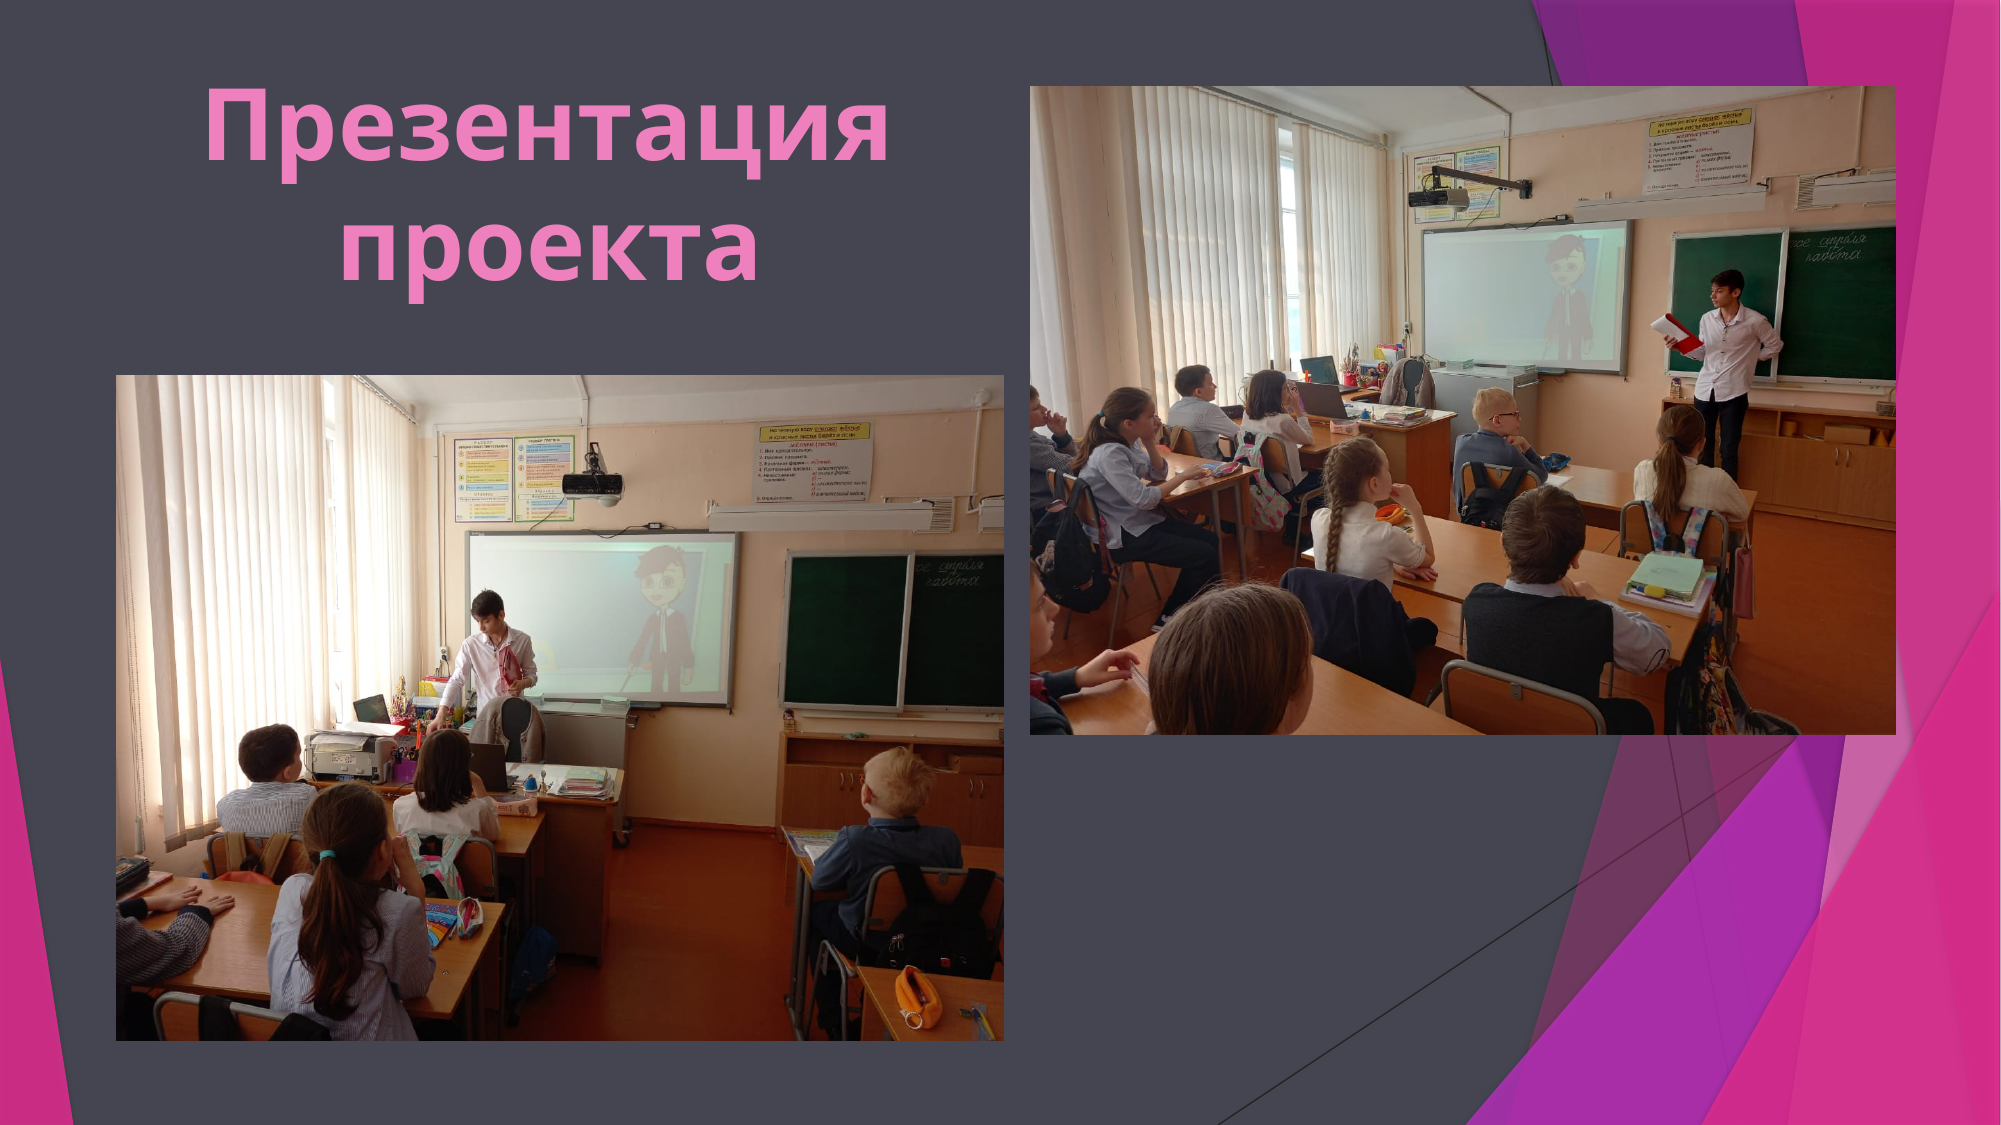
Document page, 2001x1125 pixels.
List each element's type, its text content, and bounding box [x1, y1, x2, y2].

picture [1030, 86, 1896, 736]
text_box Презентация проекта [185, 52, 935, 308]
picture [116, 375, 1004, 1041]
